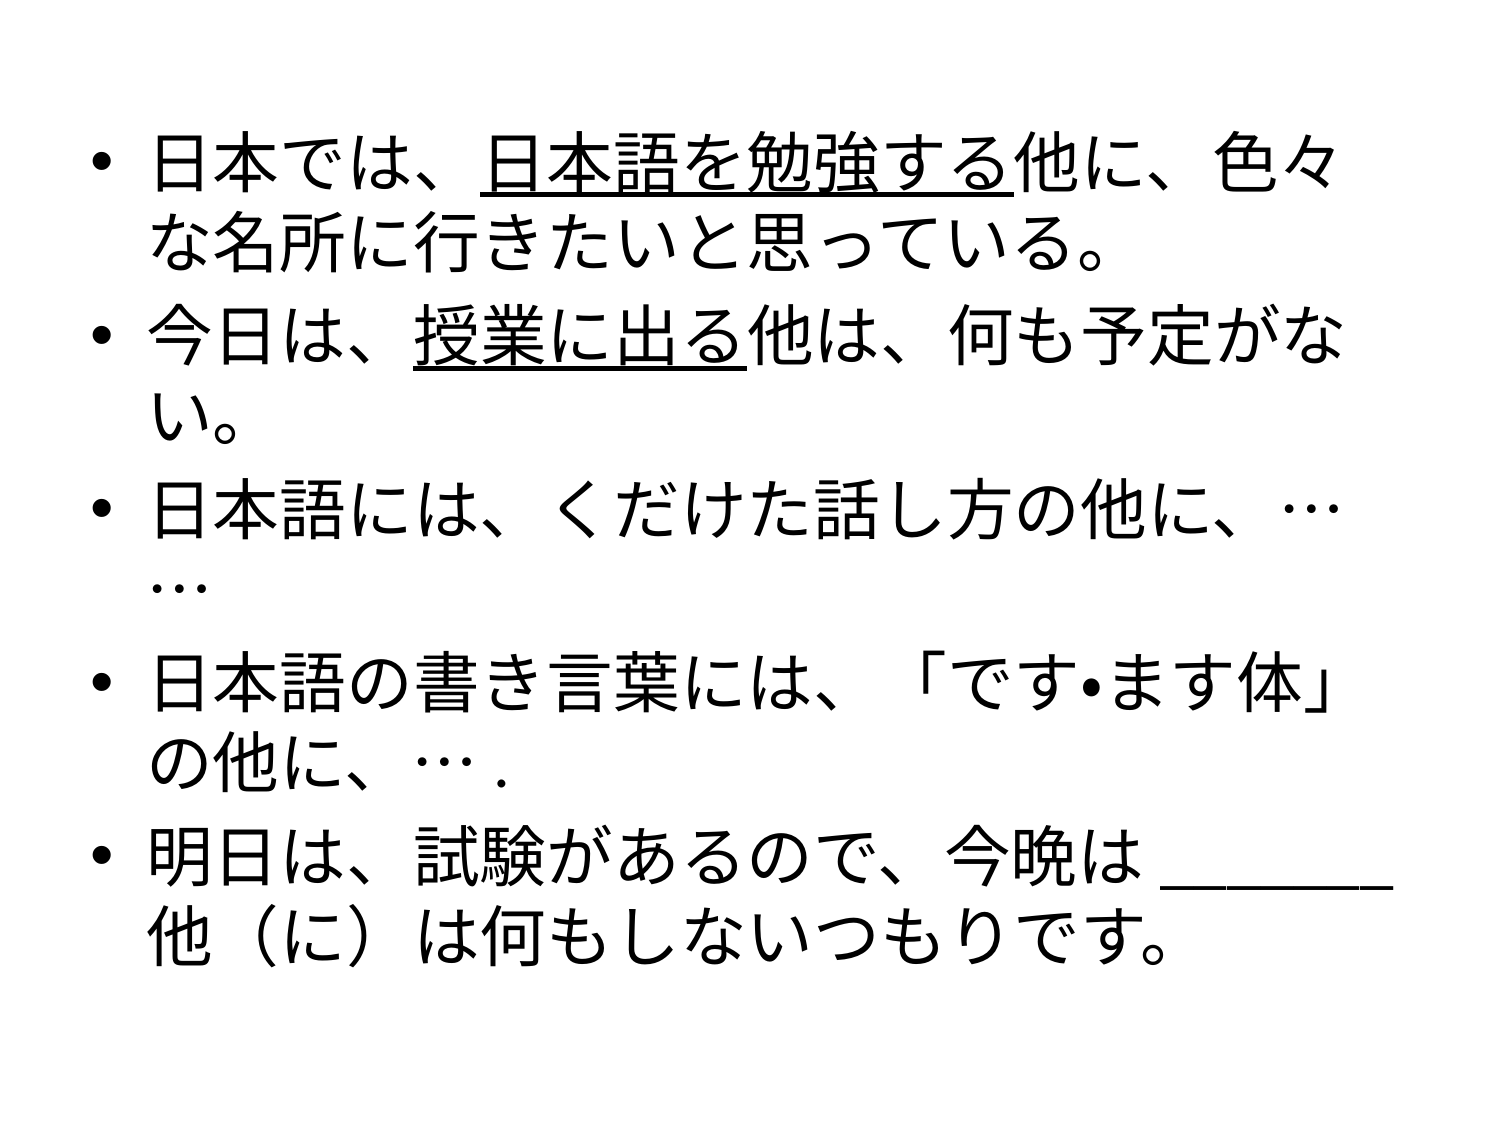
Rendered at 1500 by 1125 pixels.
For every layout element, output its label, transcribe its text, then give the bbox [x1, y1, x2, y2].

list 日本では、日本語を勉強する他に、色々な名所に行きたいと思っている。 今日は、授業に出る他は、何も予定がない。 日本語には、くだけた話し方の他に、…… 日本語の書き言葉には、「です・ます体」の他に、…. 明日は、試験があるので、今晩は_______他（に）は何もしないつもりです。 [75, 112, 1425, 1063]
